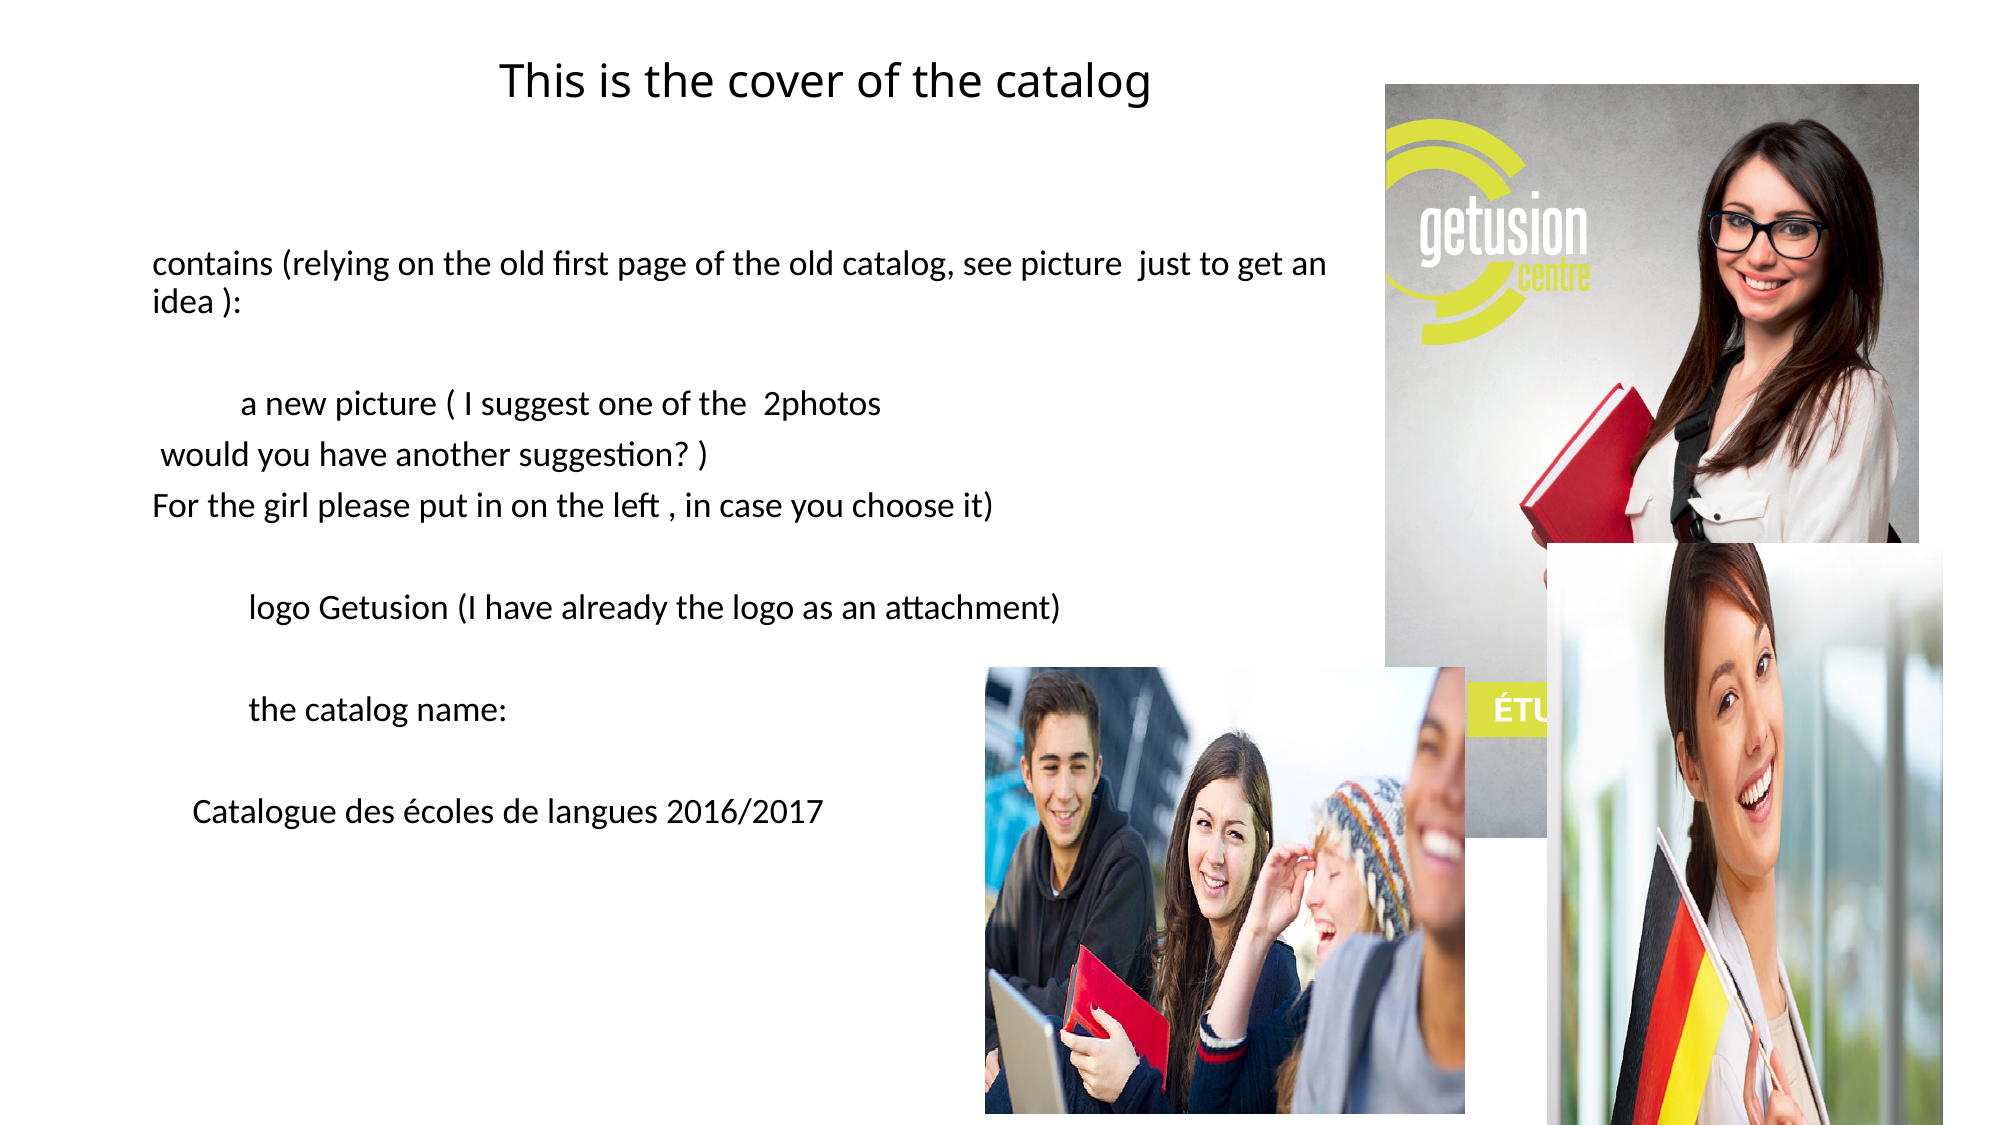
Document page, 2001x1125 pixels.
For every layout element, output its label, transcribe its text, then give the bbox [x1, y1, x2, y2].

list contains (relying on the old first page of the old catalog, see picture just to get an idea ): a new picture ( I suggest one of the 2photos would you have another suggestion? ) For the girl please put in on the left , in case you choose it) logo Getusion (I have already the logo as an attachment) the catalog name: Catalogue des écoles de langues 2016/2017 [137, 237, 1362, 952]
title This is the cover of the catalog [484, 50, 2000, 171]
picture [985, 84, 1943, 1125]
